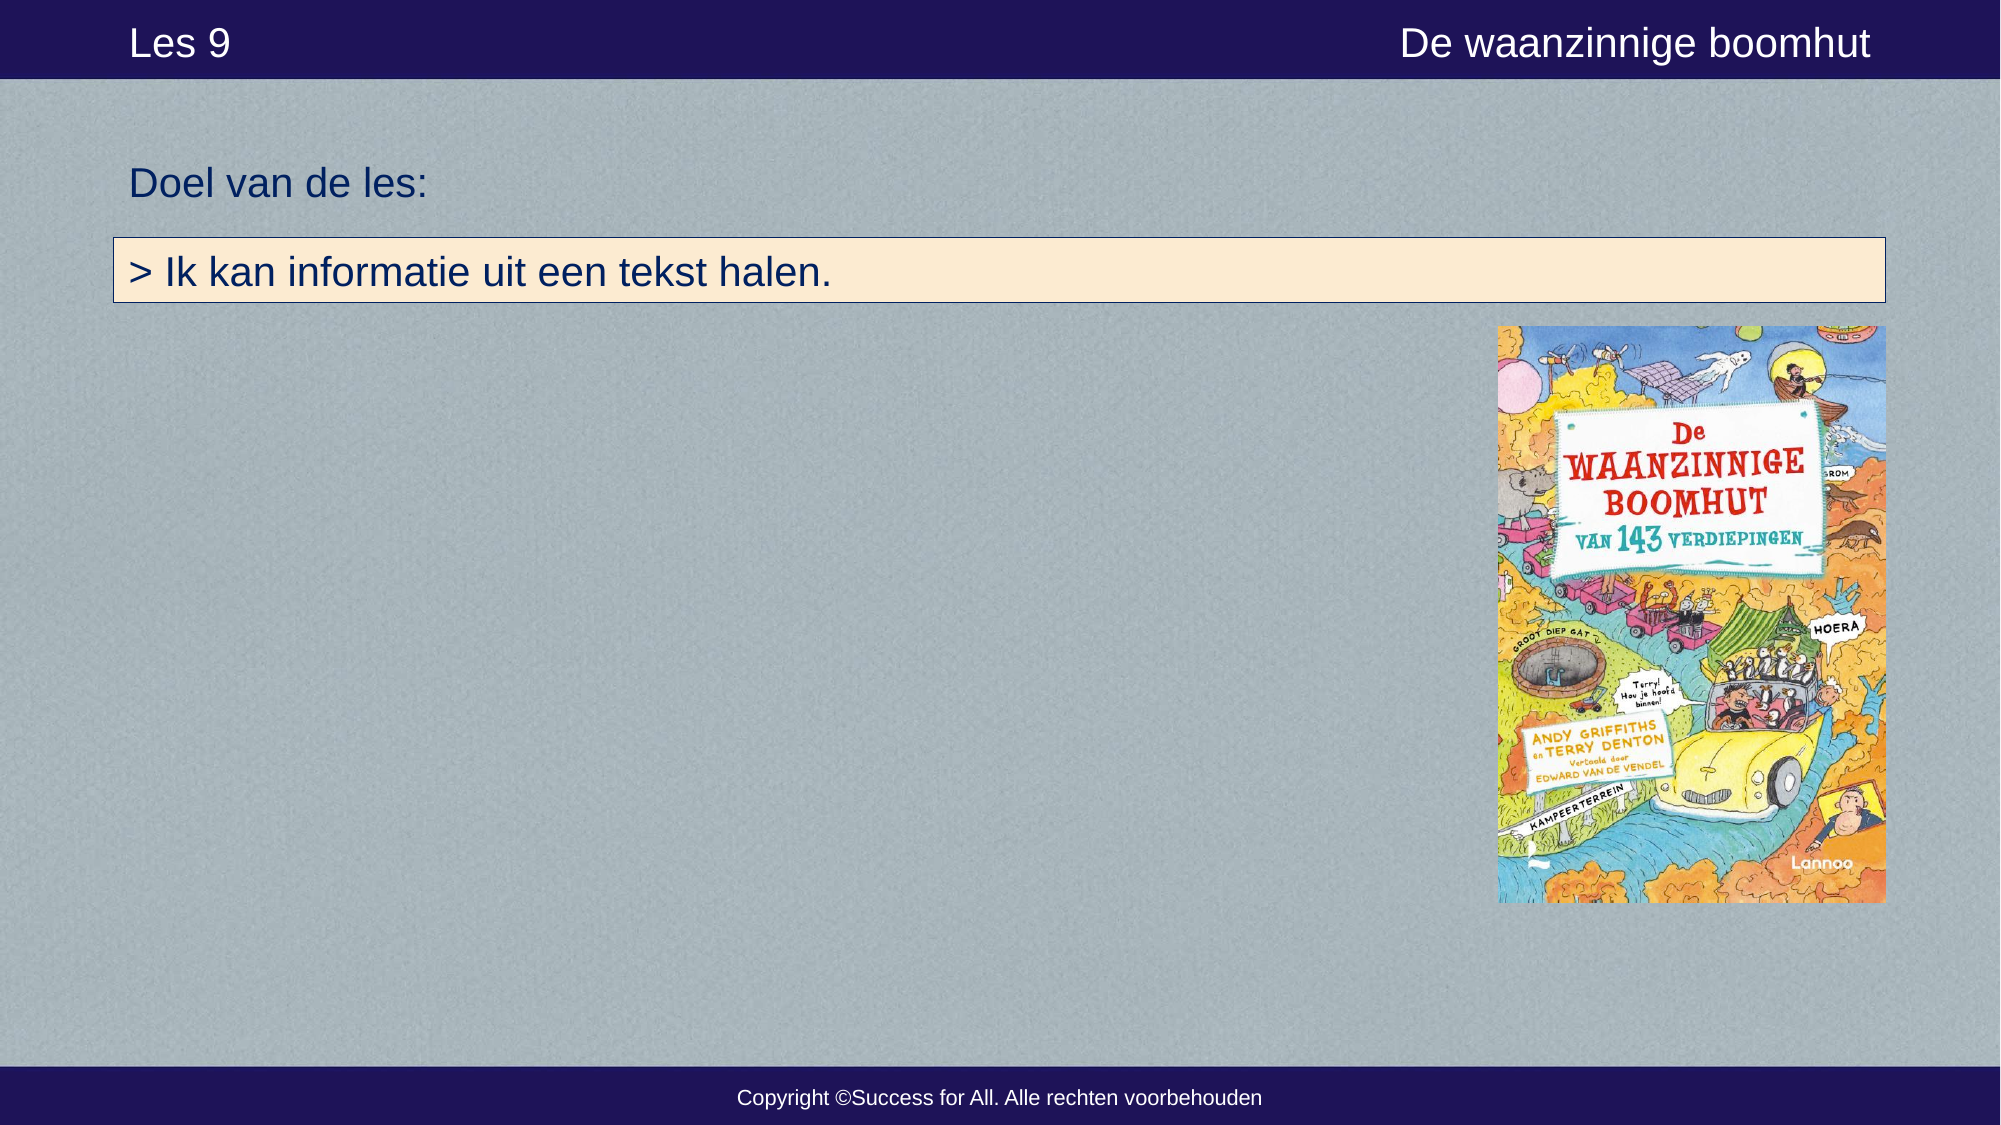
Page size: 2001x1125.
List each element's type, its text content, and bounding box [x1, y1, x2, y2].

picture [0, 0, 2001, 1125]
text_box > Ik kan informatie uit een tekst halen. [113, 237, 1886, 303]
text_box Doel van de les: [113, 148, 1635, 214]
text_box De waanzinnige boomhut [999, 8, 1886, 73]
text_box Copyright ©Success for All. Alle rechten voorbehouden [0, 1076, 2000, 1125]
text_box Les 9 [114, 8, 354, 73]
